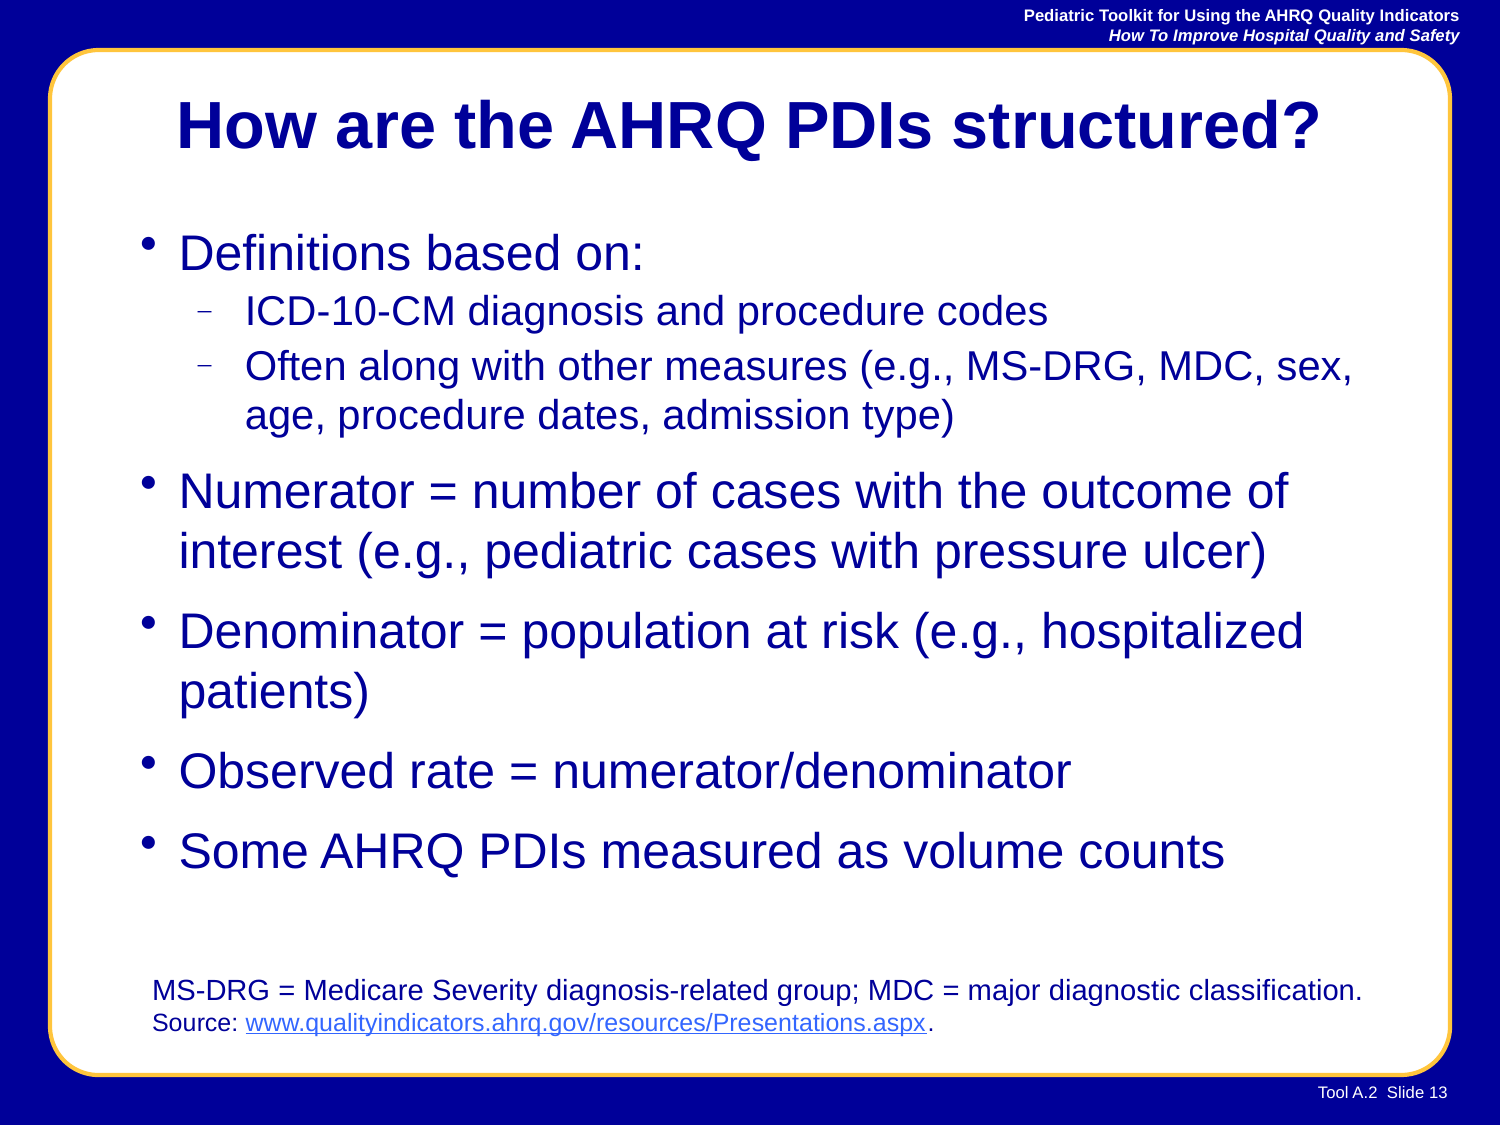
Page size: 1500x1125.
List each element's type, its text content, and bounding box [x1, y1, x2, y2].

text_box MS-DRG = Medicare Severity diagnosis-related group; MDC = major diagnostic classification. Source: www.qualityindicators.ahrq.gov/resources/Presentations.aspx. [137, 964, 1413, 1044]
title How are the AHRQ PDIs structured? [112, 75, 1388, 200]
list Definitions based on: ICD-10-CM diagnosis and procedure codes Often along with other measures (e.g., MS-DRG, MDC, sex, age, procedure dates, admission type) Numerator = number of cases with the outcome of interest (e.g., pediatric cases with pressure ulcer) Denominator = population at risk (e.g., hospitalized patients) Observed rate = numerator/denominator Some AHRQ PDIs measured as volume counts [124, 212, 1376, 951]
